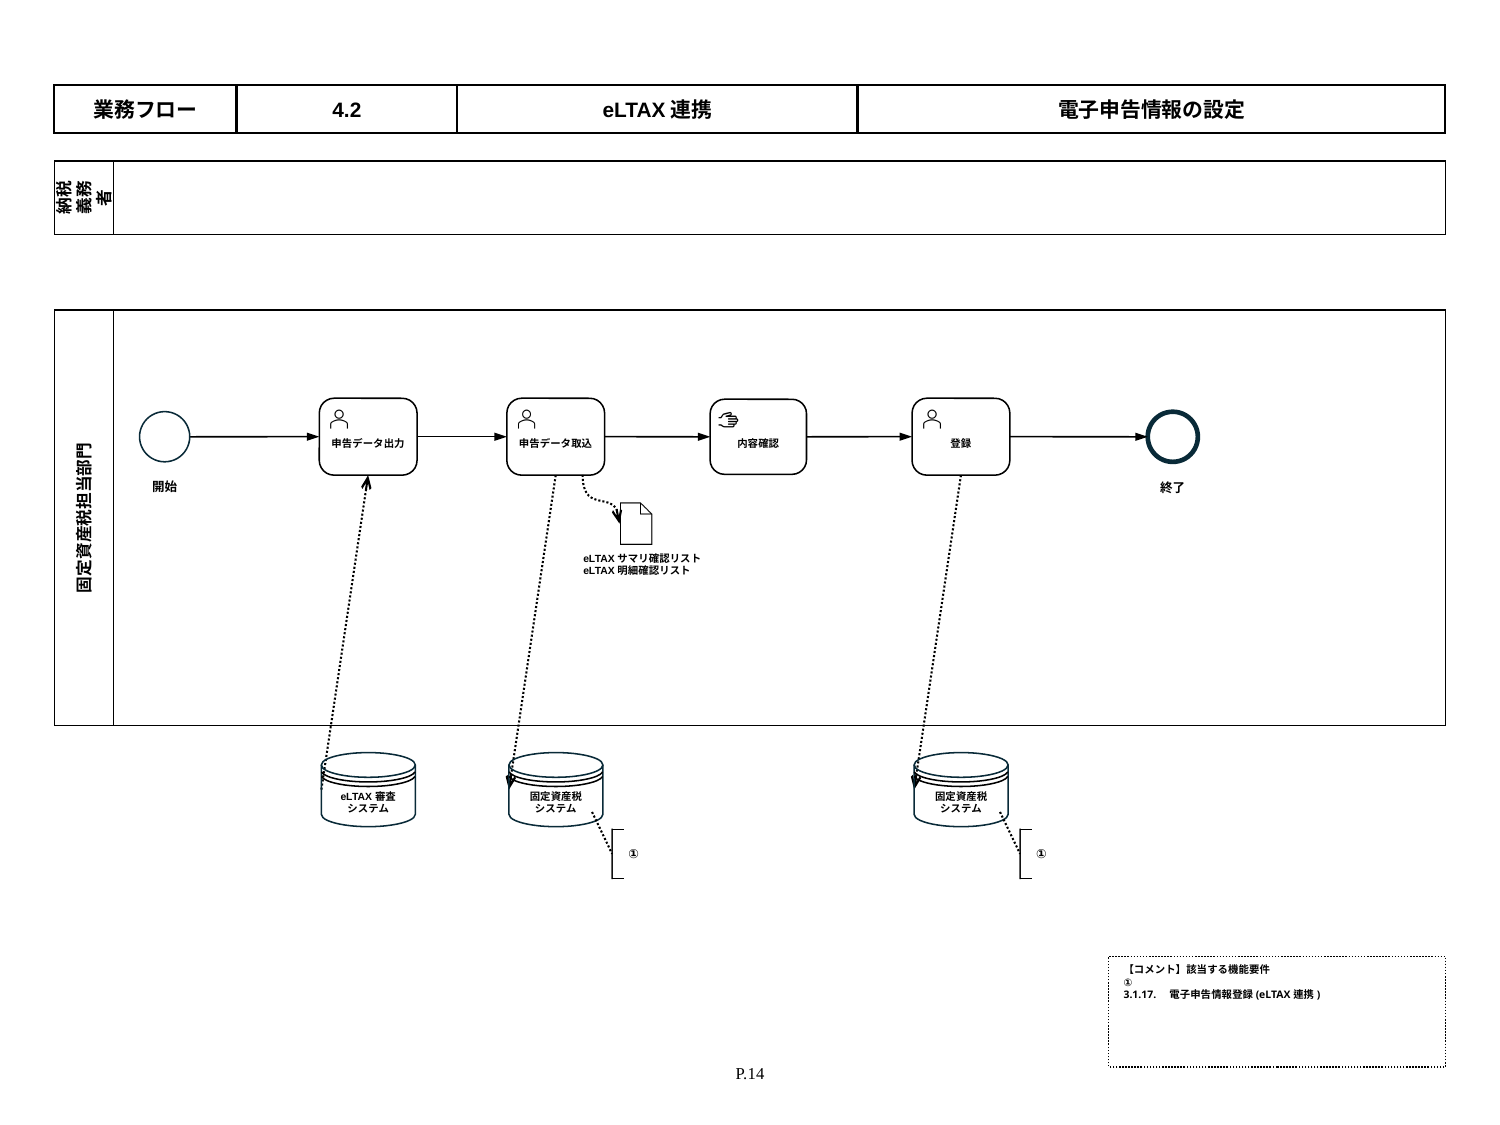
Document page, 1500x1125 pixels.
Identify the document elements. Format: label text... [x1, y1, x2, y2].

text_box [508, 752, 604, 828]
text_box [591, 811, 716, 880]
slide_number P.14 [581, 1042, 919, 1103]
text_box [53, 84, 1447, 134]
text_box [709, 398, 807, 475]
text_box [506, 397, 606, 476]
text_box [911, 397, 1011, 476]
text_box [320, 752, 416, 828]
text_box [913, 752, 1009, 828]
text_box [999, 811, 1124, 880]
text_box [318, 397, 418, 476]
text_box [567, 474, 671, 592]
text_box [53, 160, 1447, 236]
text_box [53, 309, 1447, 726]
text_box 【コメント】該当する機能要件 ① 3.1.17. 電子申告情報登録(eLTAX連携) [1107, 955, 1447, 1069]
